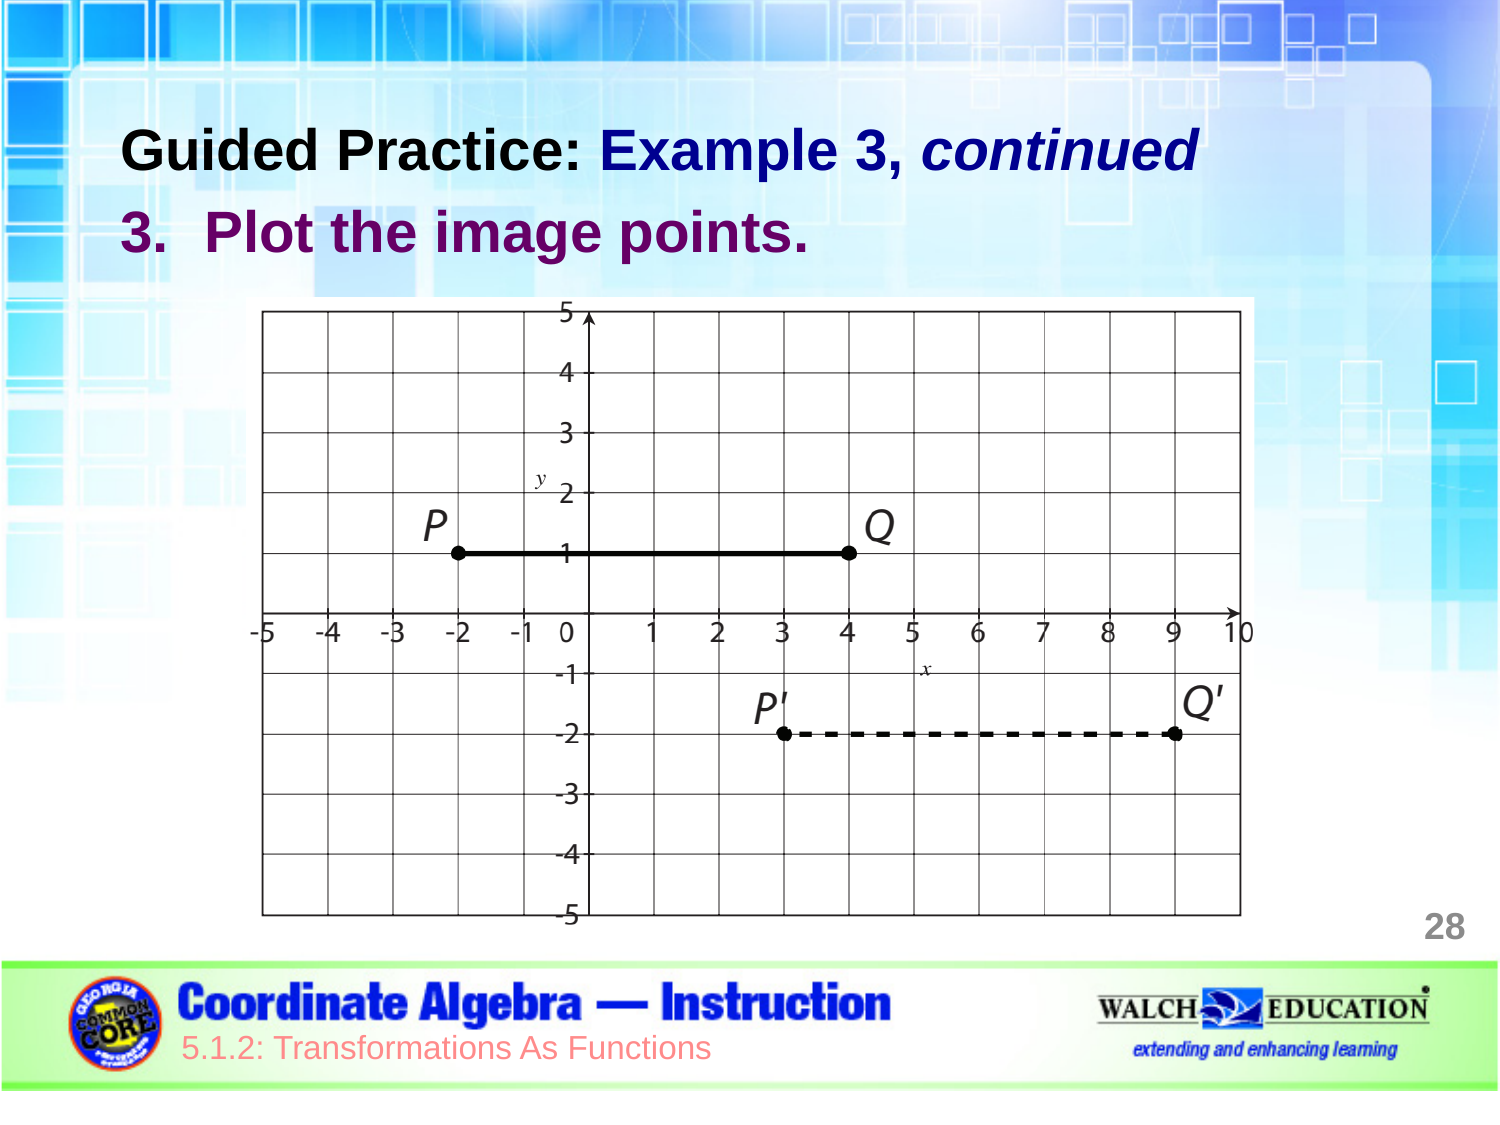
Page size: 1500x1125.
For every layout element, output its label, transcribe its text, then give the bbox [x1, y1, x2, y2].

slide_number 28 [1361, 901, 1481, 949]
picture [1, 0, 1500, 1091]
subtitle Guided Practice: Example 3, continued Plot the image points. [105, 105, 1394, 925]
footer 5.1.2: Transformations As Functions [166, 1024, 1080, 1069]
